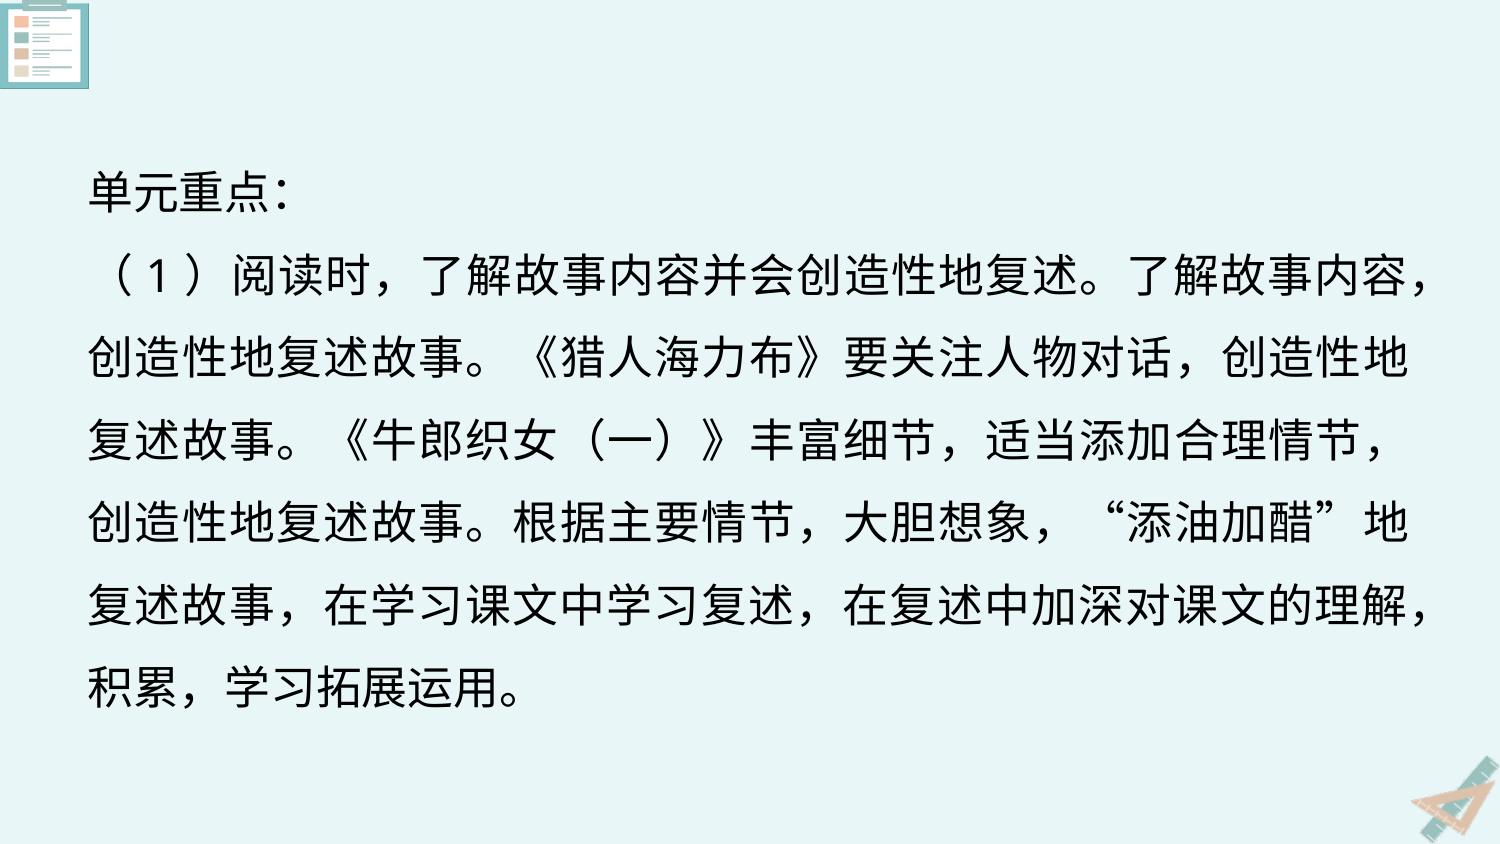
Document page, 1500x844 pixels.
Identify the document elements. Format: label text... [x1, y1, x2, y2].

picture [1411, 755, 1500, 844]
text_box 单元重点： （1）阅读时，了解故事内容并会创造性地复述。了解故事内容，创造性地复述故事。《猎人海力布》要关注人物对话，创造性地复述故事。《牛郎织女（一）》丰富细节，适当添加合理情节，创造性地复述故事。根据主要情节，大胆想象，“添油加醋”地复述故事，在学习课文中学习复述，在复述中加深对课文的理解，积累，学习拓展运用。 [26, 129, 1425, 721]
picture [0, 0, 89, 89]
